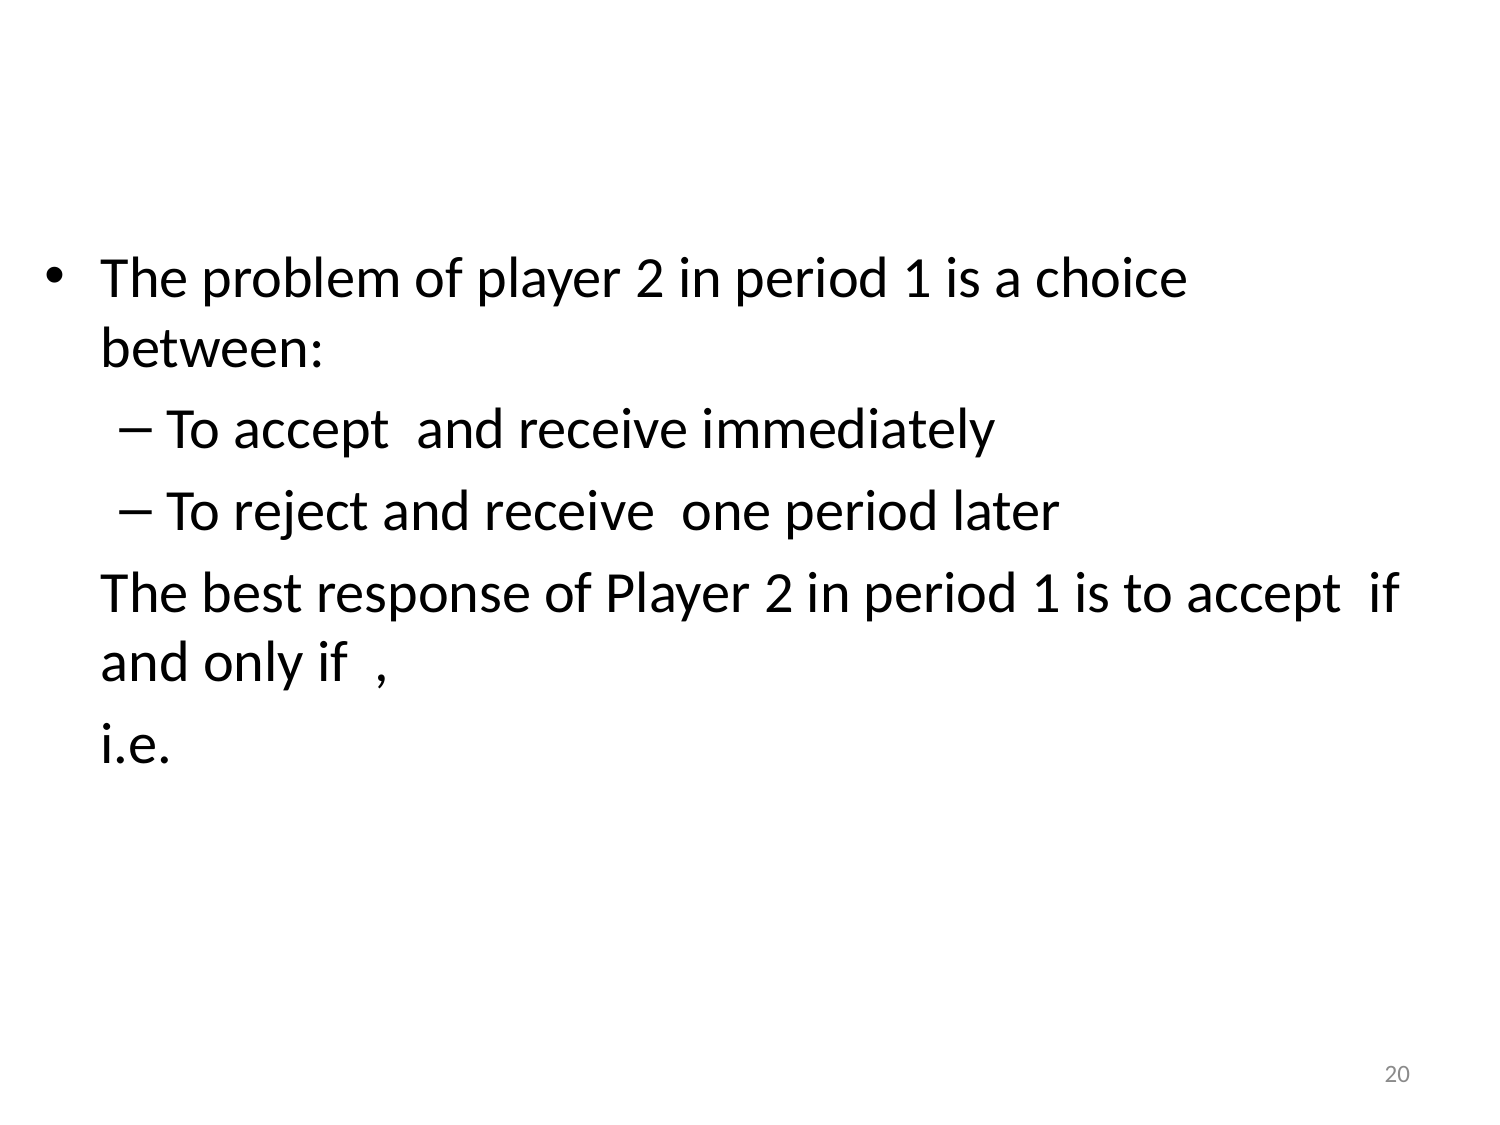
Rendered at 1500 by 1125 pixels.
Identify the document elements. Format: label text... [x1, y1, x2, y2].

slide_number 20 [1074, 1042, 1425, 1103]
